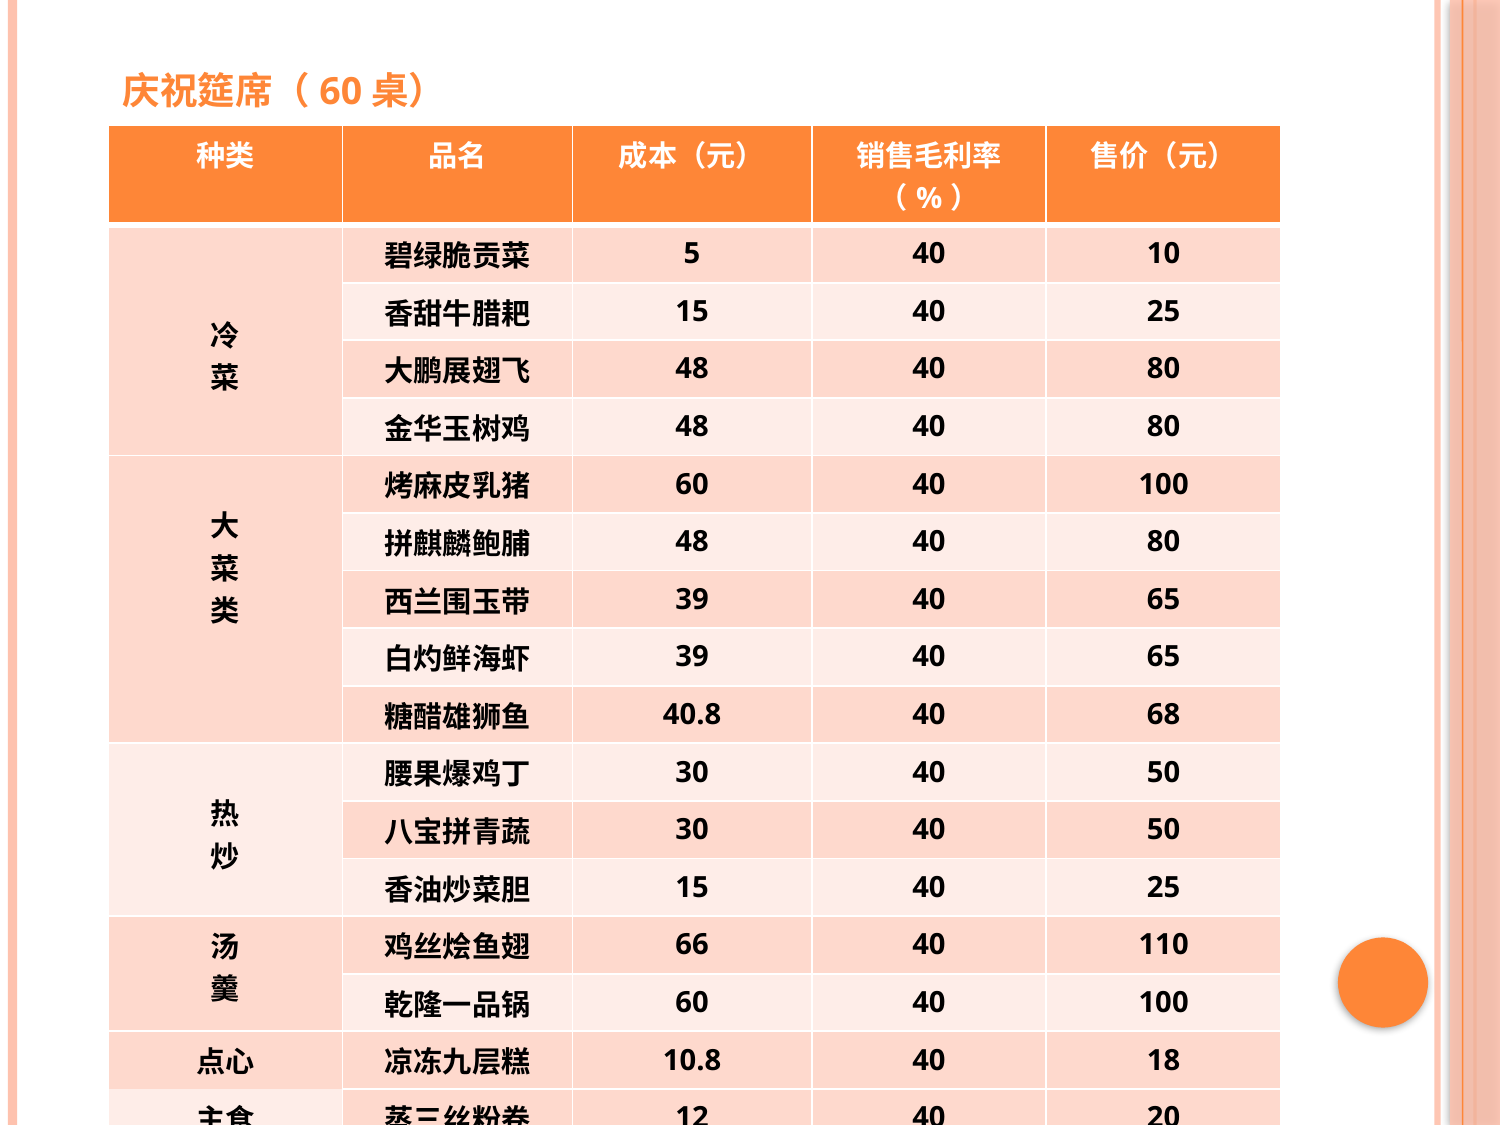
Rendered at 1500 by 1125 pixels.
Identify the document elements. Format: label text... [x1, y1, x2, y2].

table_cell 大鹏展翅飞 [343, 341, 572, 397]
table_cell 30 [573, 802, 811, 858]
table_cell 110 [1047, 917, 1280, 973]
table_cell 48 [573, 514, 811, 570]
table_cell 汤 羹 [109, 917, 342, 1030]
table_cell 80 [1047, 399, 1280, 455]
table_cell 40 [813, 687, 1045, 742]
table_cell 48 [573, 341, 811, 397]
table_cell 碧绿脆贡菜 [343, 228, 572, 282]
table_cell 20 [1047, 1090, 1280, 1125]
table_header 品名 [343, 126, 572, 222]
table_cell 西兰围玉带 [343, 571, 572, 627]
table_cell 40 [813, 341, 1045, 397]
table_cell 主食 [109, 1089, 342, 1125]
table_cell 金华玉树鸡 [343, 399, 572, 455]
table_cell 50 [1047, 744, 1280, 800]
table_cell 40 [813, 744, 1045, 800]
table_cell 39 [573, 629, 811, 685]
table_header 售价（元） [1047, 126, 1280, 222]
table_cell 80 [1047, 341, 1280, 397]
table_cell 40 [813, 975, 1045, 1030]
table_cell 30 [573, 744, 811, 800]
table_header 销售毛利率（%） [813, 126, 1045, 222]
table_cell 热 炒 [109, 744, 342, 915]
table_cell 40 [813, 917, 1045, 973]
table_cell 冷 菜 [109, 228, 342, 455]
table_cell 12 [573, 1090, 811, 1125]
table_cell 60 [573, 456, 811, 512]
table_cell 80 [1047, 514, 1280, 570]
table_cell 100 [1047, 456, 1280, 512]
table_cell 10.8 [573, 1032, 811, 1088]
table_cell 48 [573, 399, 811, 455]
table_header 成本（元） [573, 126, 811, 222]
table_cell 40 [813, 1090, 1045, 1125]
table_cell 40 [813, 228, 1045, 282]
table_cell 40 [813, 802, 1045, 858]
table_cell 40 [813, 399, 1045, 455]
table_header 种类 [109, 126, 342, 222]
table_cell 40 [813, 1032, 1045, 1088]
table_cell 凉冻九层糕 [343, 1032, 572, 1088]
table_cell 65 [1047, 629, 1280, 685]
table_cell 白灼鲜海虾 [343, 629, 572, 685]
table_cell 60 [573, 975, 811, 1030]
table_cell 香油炒菜胆 [343, 859, 572, 915]
table_cell 40 [813, 571, 1045, 627]
table_cell 40 [813, 456, 1045, 512]
table_cell 5 [573, 228, 811, 282]
table_cell 18 [1047, 1032, 1280, 1088]
table_cell 大 菜 类 [109, 456, 342, 742]
table_cell 50 [1047, 802, 1280, 858]
table_cell 香甜牛腊耙 [343, 284, 572, 339]
table_cell 腰果爆鸡丁 [343, 744, 572, 800]
table_cell 40.8 [573, 687, 811, 742]
table_cell 40 [813, 514, 1045, 570]
table_cell 66 [573, 917, 811, 973]
table_cell 15 [573, 859, 811, 915]
table_cell 拼麒麟鲍脯 [343, 514, 572, 570]
table_cell 100 [1047, 975, 1280, 1030]
table_cell 39 [573, 571, 811, 627]
table_cell 点心 [109, 1032, 342, 1089]
table_cell 40 [813, 629, 1045, 685]
table_cell 蒸三丝粉卷 [343, 1090, 572, 1125]
table_cell 八宝拼青蔬 [343, 802, 572, 858]
table_cell 40 [813, 859, 1045, 915]
table_cell 25 [1047, 859, 1280, 915]
table_cell 糖醋雄狮鱼 [343, 687, 572, 742]
table_cell 烤麻皮乳猪 [343, 456, 572, 512]
table_cell 65 [1047, 571, 1280, 627]
table_cell 40 [813, 284, 1045, 339]
table_cell 25 [1047, 284, 1280, 339]
text_box 庆祝筵席（60桌） [108, 60, 550, 120]
table_cell 15 [573, 284, 811, 339]
table_cell 鸡丝烩鱼翅 [343, 917, 572, 973]
table_cell 乾隆一品锅 [343, 975, 572, 1030]
table_cell 10 [1047, 228, 1280, 282]
table_cell 68 [1047, 687, 1280, 742]
